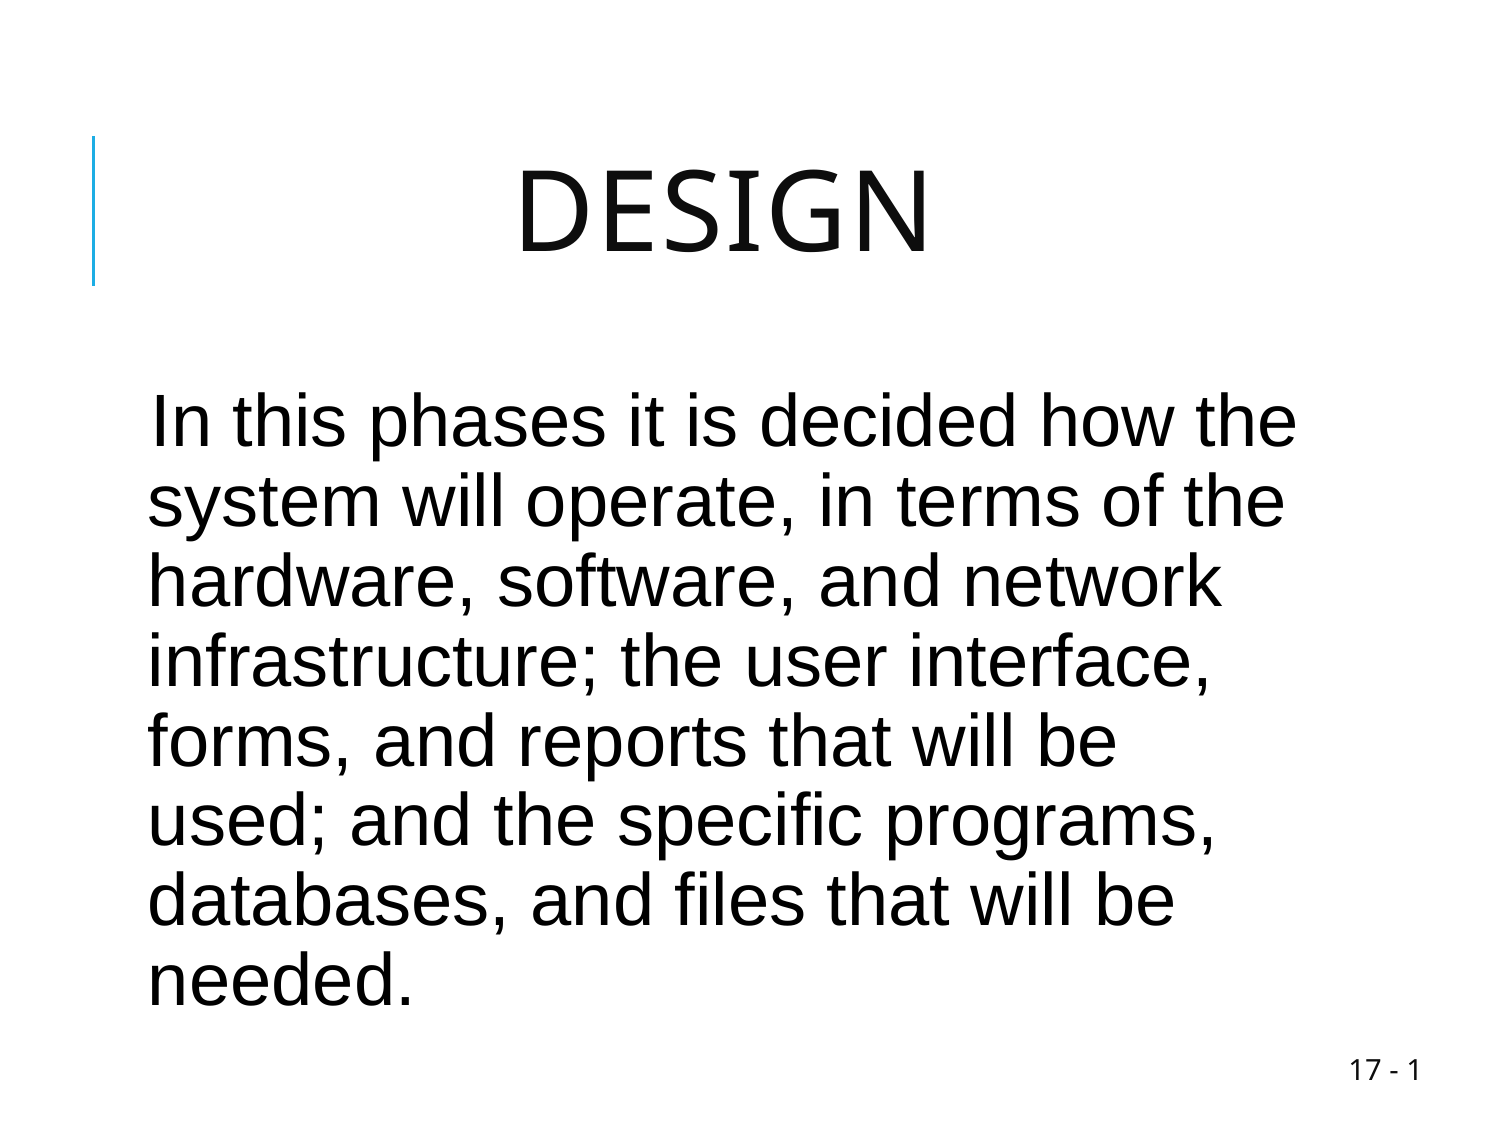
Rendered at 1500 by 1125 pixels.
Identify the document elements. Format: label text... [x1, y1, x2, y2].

title Design [126, 96, 1322, 342]
list In this phases it is decided how the system will operate, in terms of the hardware, software, and network infrastructure; the user interface, forms, and reports that will be used; and the specific programs, databases, and files that will be needed. [126, 375, 1322, 1035]
slide_number 1 - 17 [1333, 1061, 1454, 1107]
